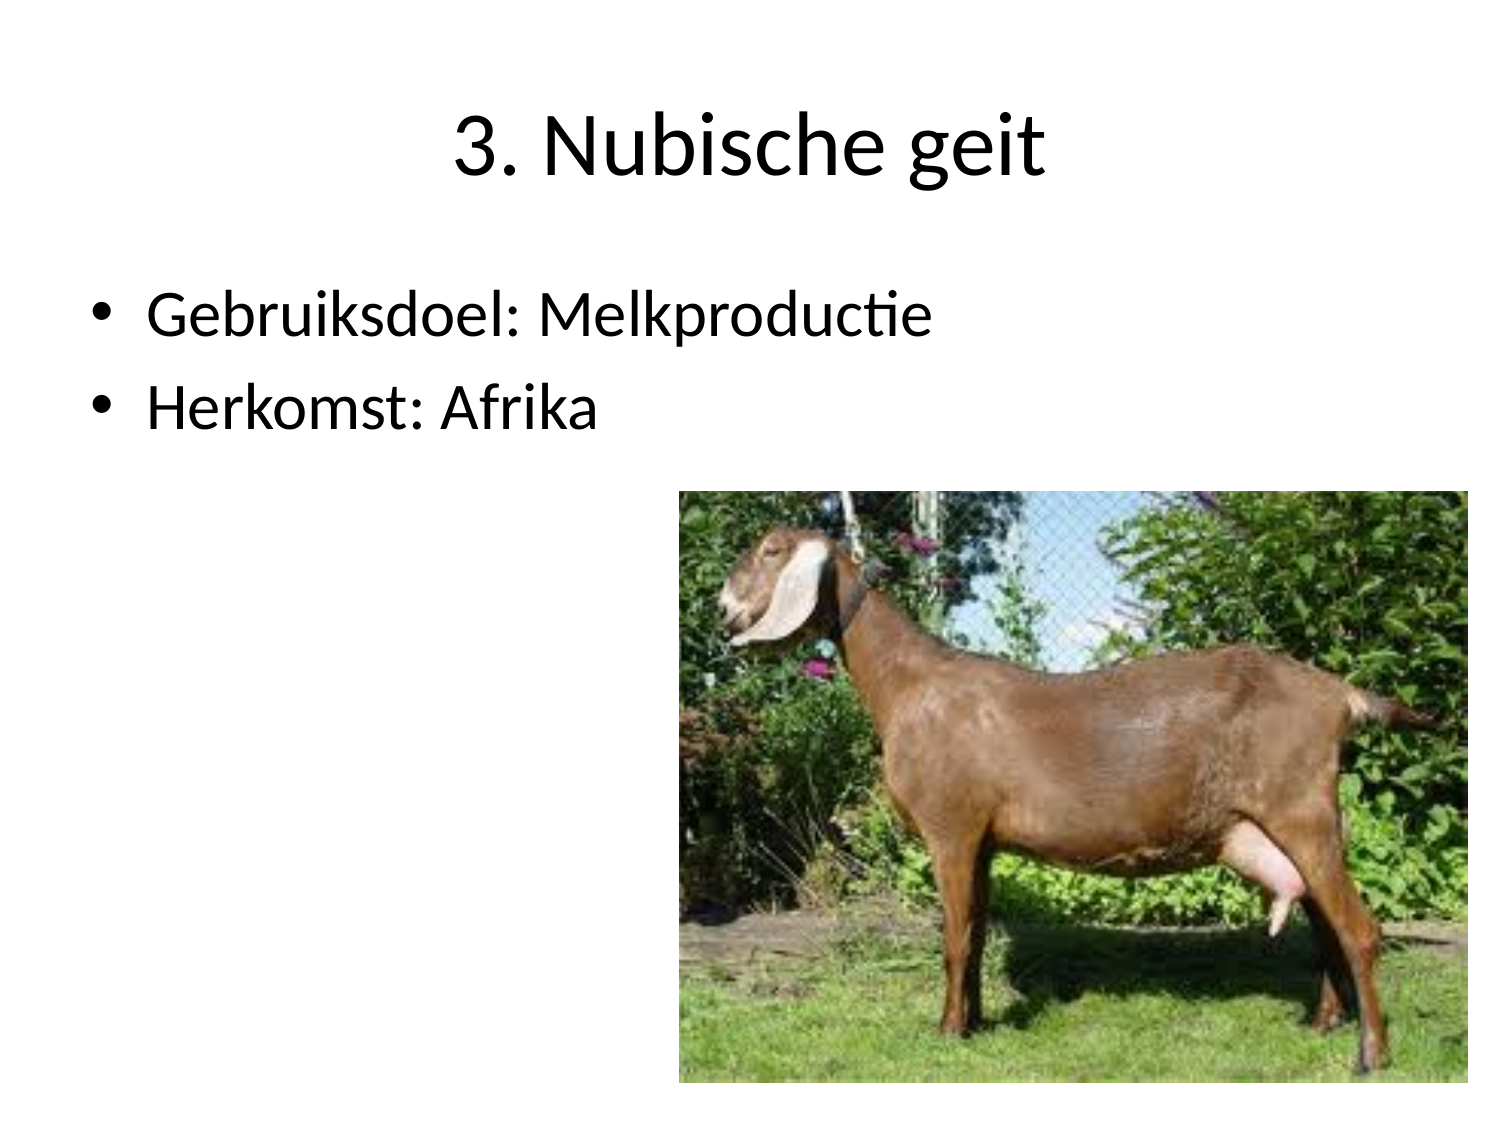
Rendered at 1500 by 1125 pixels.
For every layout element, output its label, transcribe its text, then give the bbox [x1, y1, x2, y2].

title 3. Nubische geit [75, 45, 1425, 233]
picture [678, 491, 1468, 1083]
list Gebruiksdoel: Melkproductie Herkomst: Afrika [75, 262, 1425, 1005]
